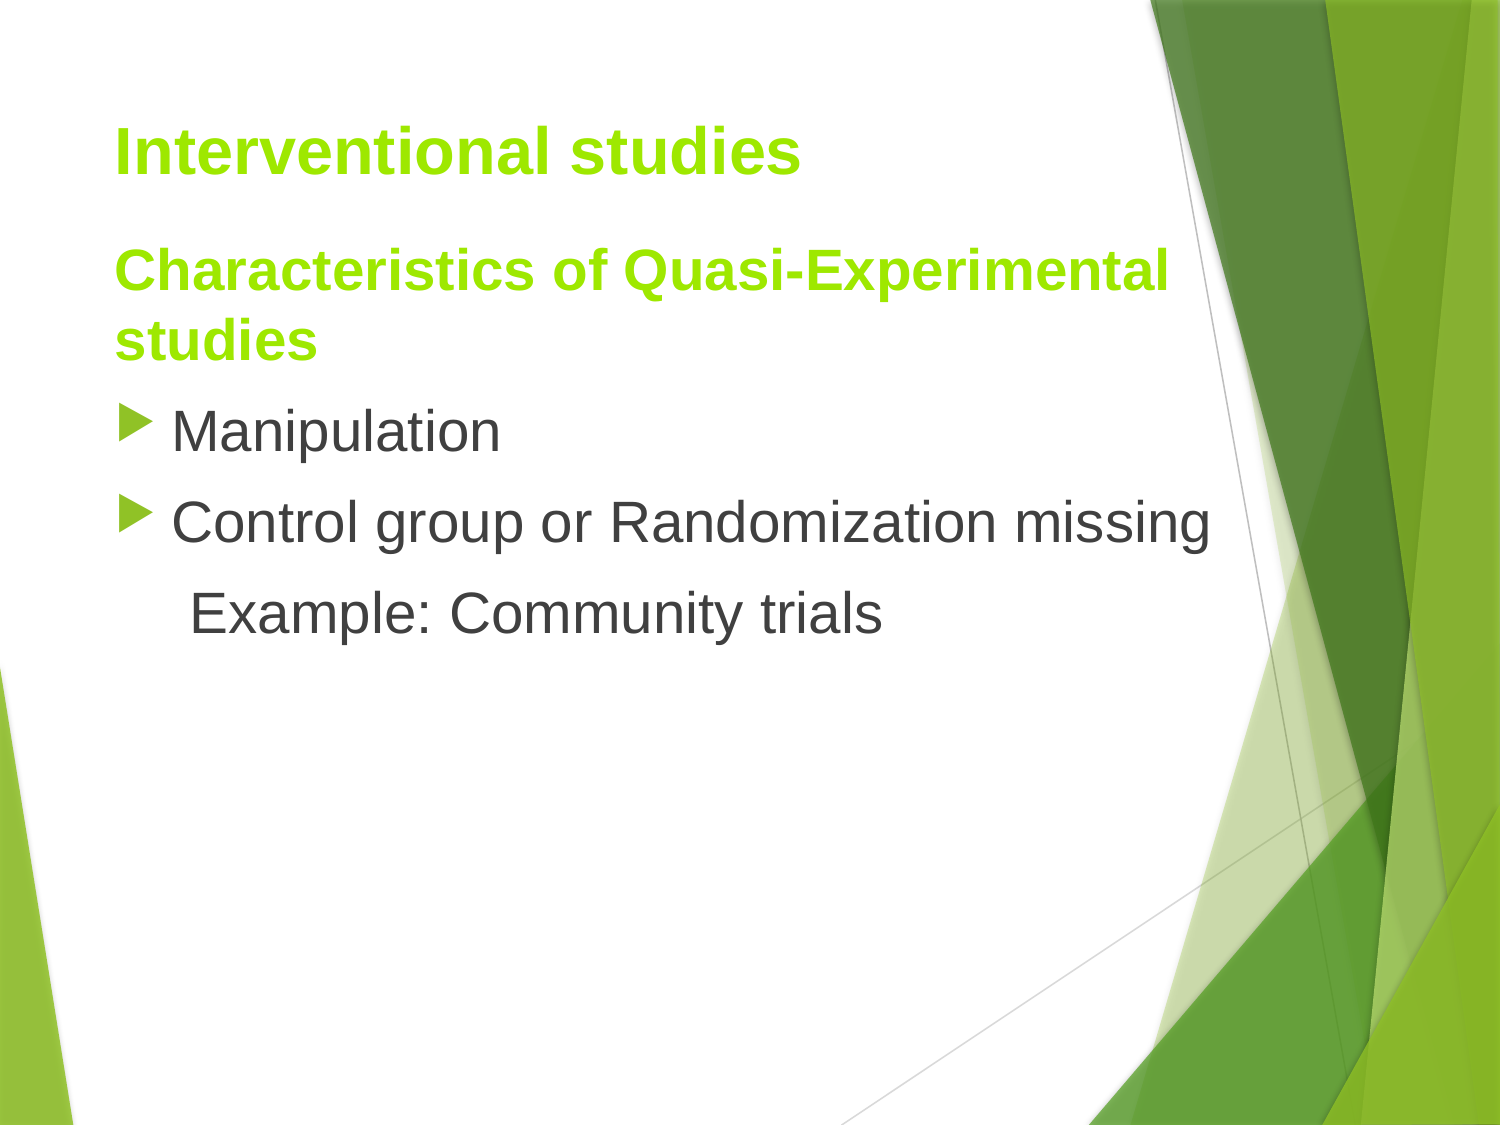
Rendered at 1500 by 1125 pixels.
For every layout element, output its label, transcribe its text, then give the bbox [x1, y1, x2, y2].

title Interventional studies [99, 99, 1413, 250]
list Characteristics of Quasi-Experimental studies Manipulation Control group or Randomization missing Example: Community trials [99, 250, 1375, 992]
